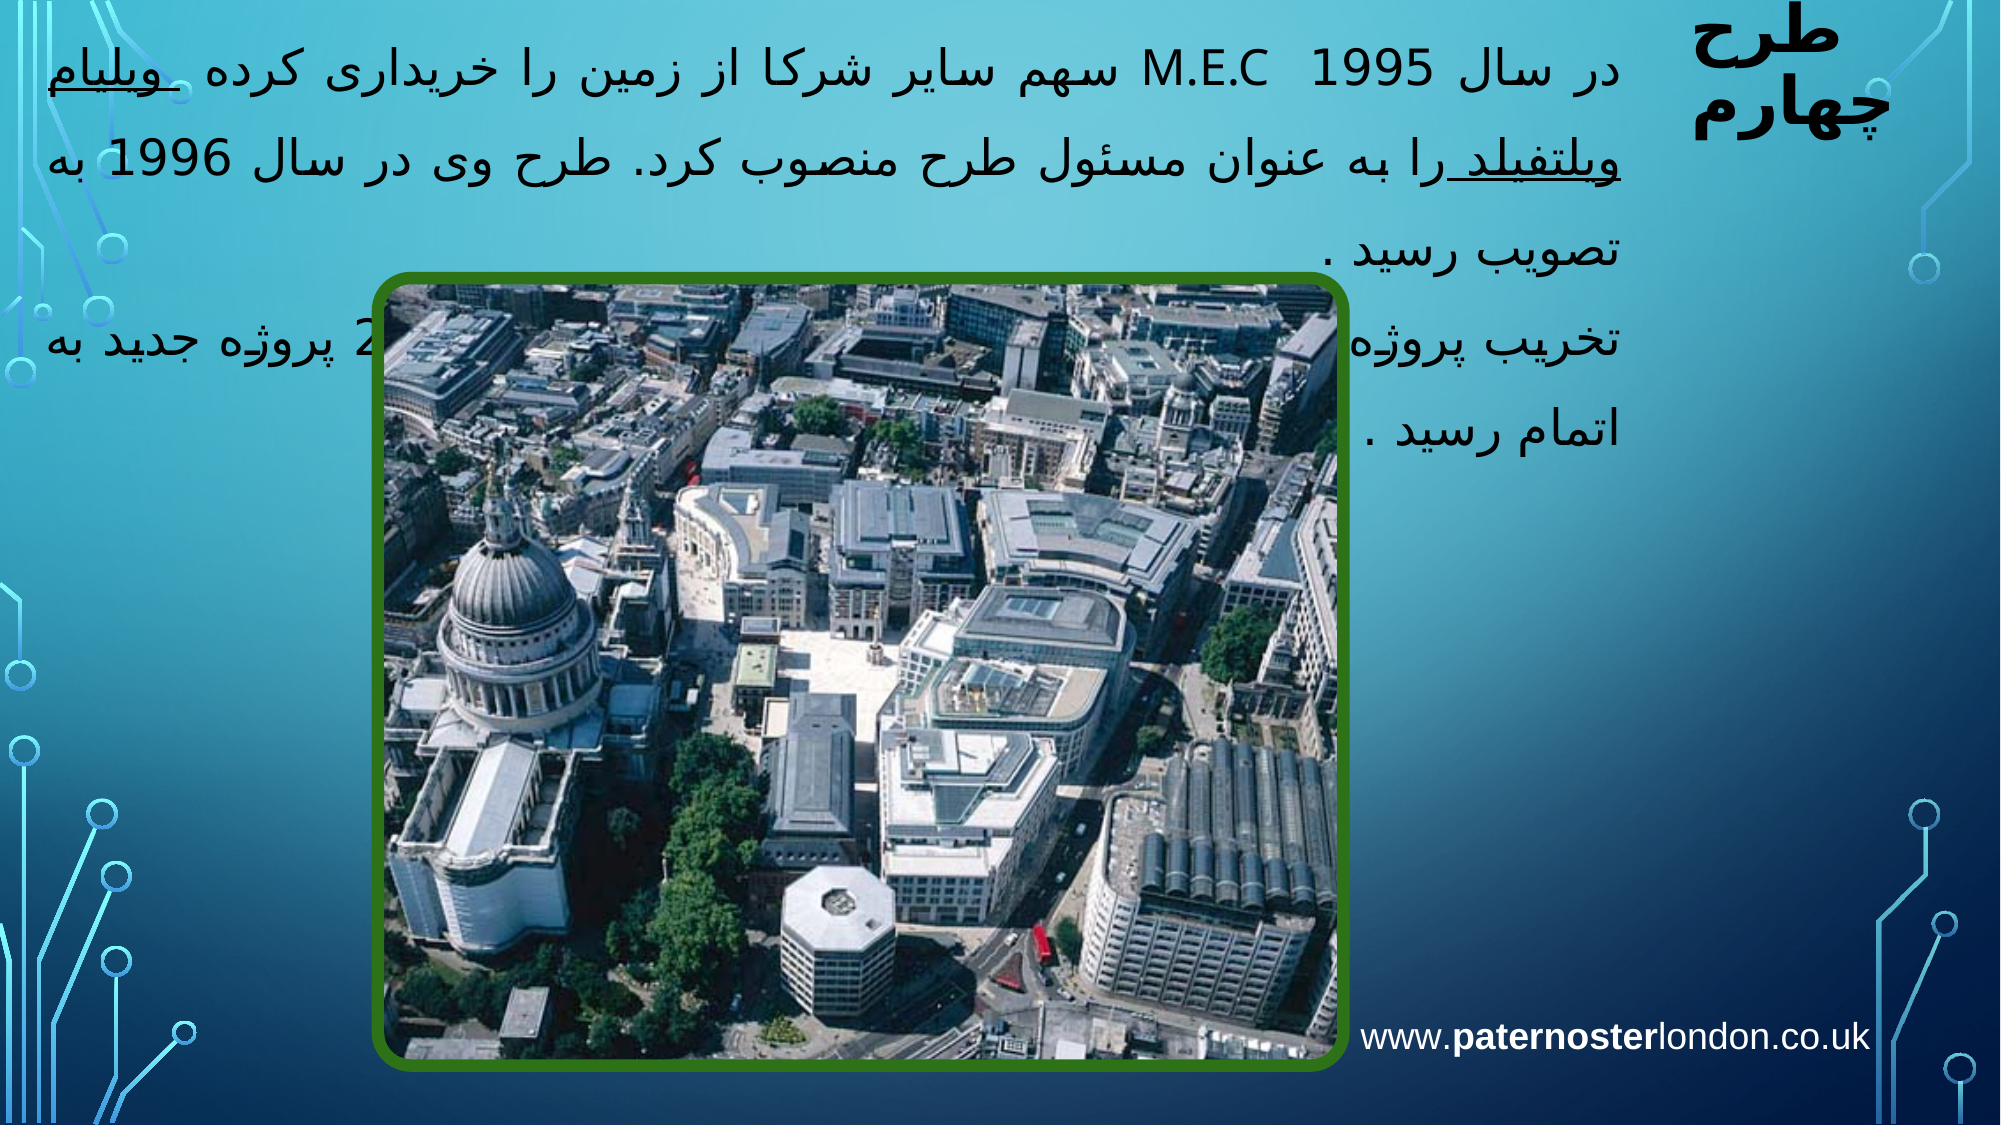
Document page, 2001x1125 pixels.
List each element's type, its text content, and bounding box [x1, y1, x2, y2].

title طرح چهارم [1676, 0, 1982, 135]
picture [377, 277, 1344, 1066]
text_box www.paternosterlondon.co.uk [1345, 1004, 1885, 1065]
text_box در سال 1995 M.E.C سهم سایر شرکا از زمین را خریداری کرده ویلیام ویلتفیلد را به عنوان مسئول طرح منصوب کرد. طرح وی در سال 1996 به تصویب رسید . تخریب پروژه هولفورد تا 1999 طول کشید. و در سال 2003 پروژه جدید به اتمام رسید . [29, 0, 1637, 463]
